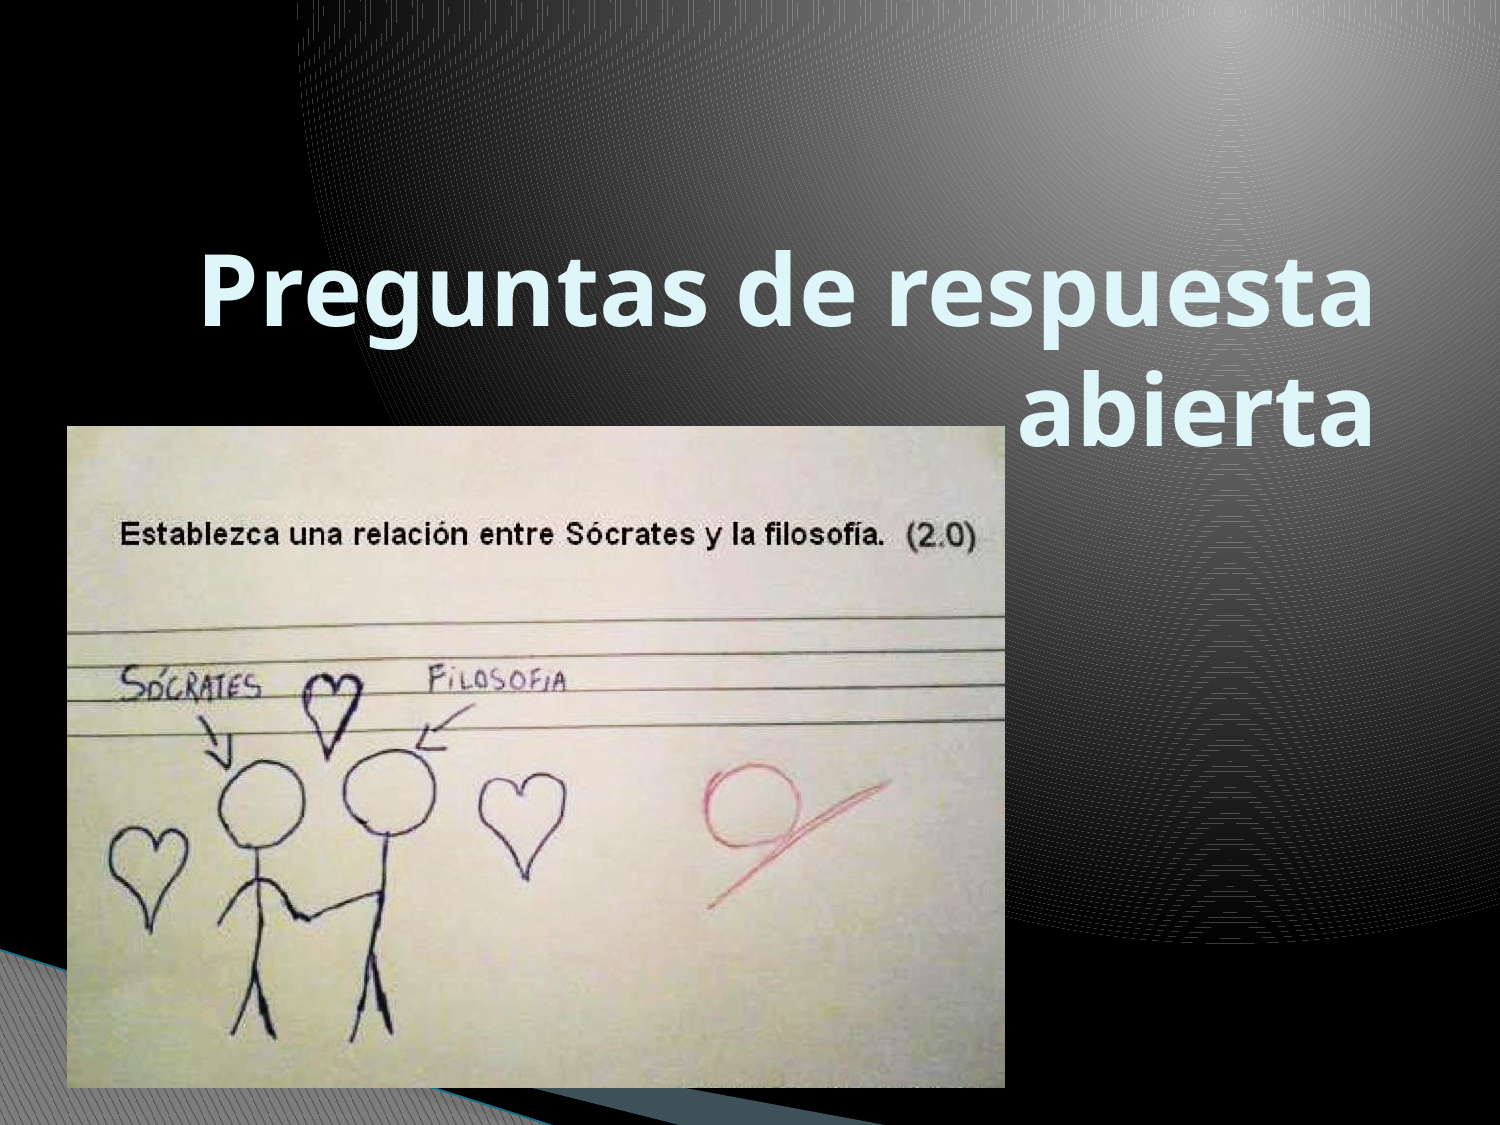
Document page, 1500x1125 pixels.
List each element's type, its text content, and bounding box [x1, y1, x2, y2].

title Preguntas de respuesta abierta [118, 173, 1394, 474]
picture [0, 426, 1005, 1125]
